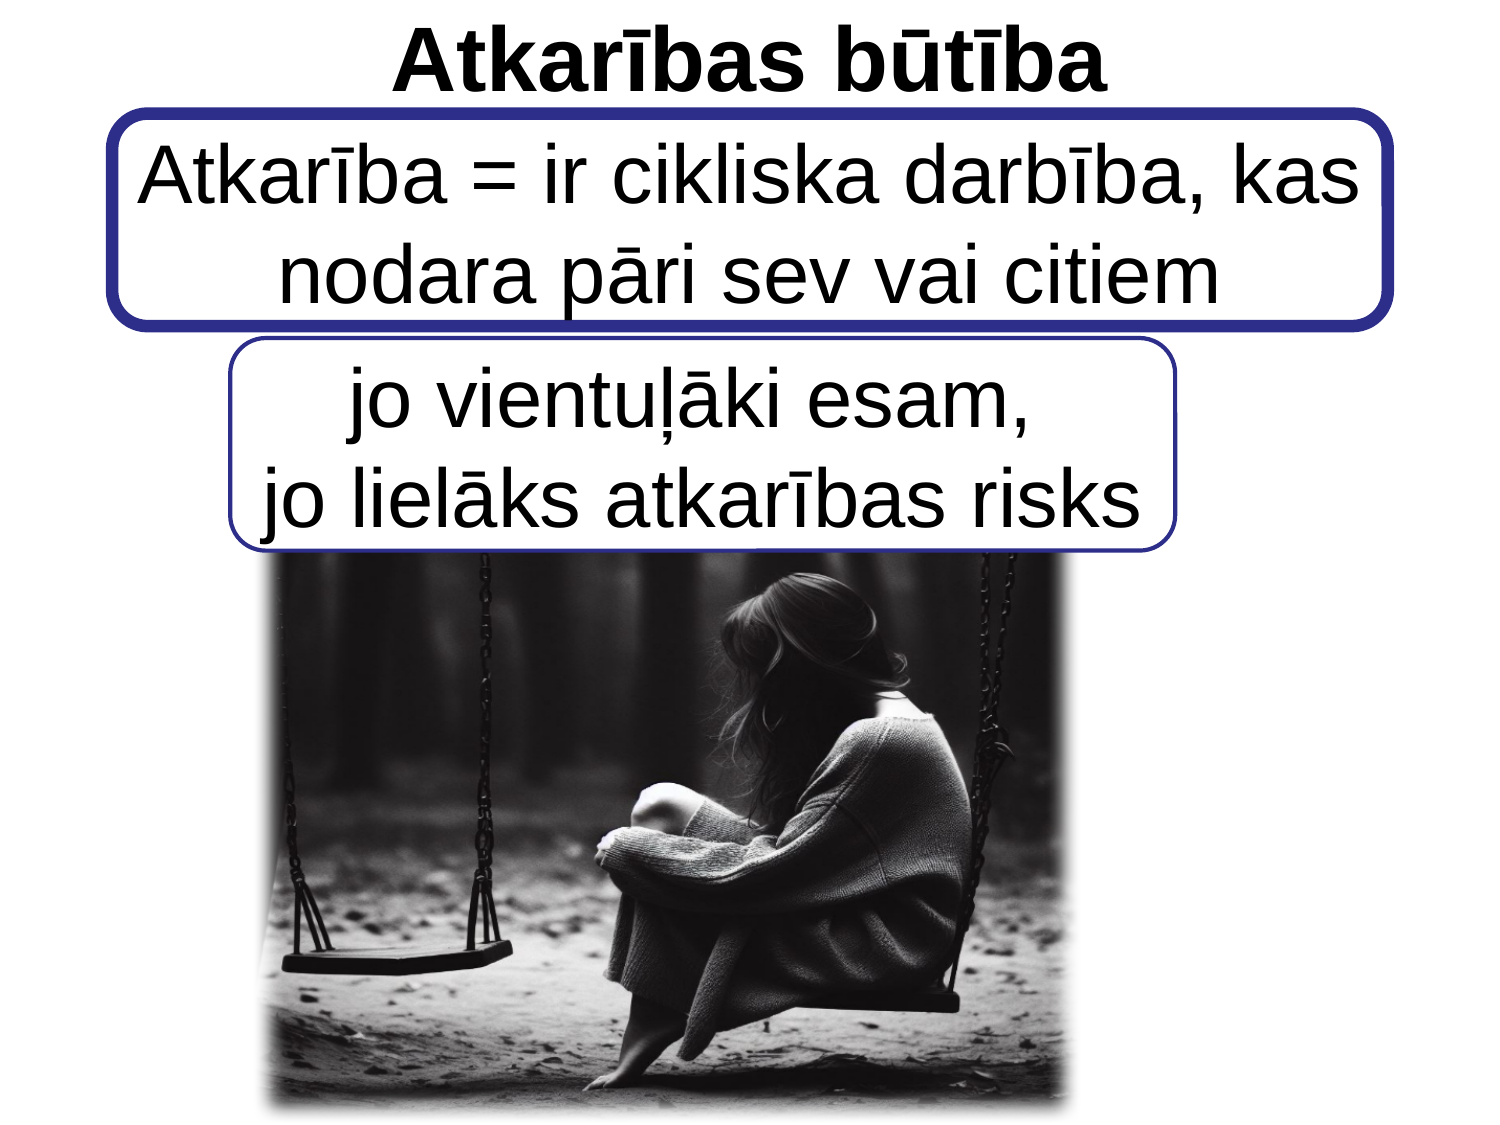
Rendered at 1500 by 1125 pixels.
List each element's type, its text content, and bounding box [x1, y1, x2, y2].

text_box Atkarība = ir cikliska darbība, kas nodara pāri sev vai citiem [109, 111, 1390, 329]
text_box jo vientuļāki esam, jo lielāks atkarības risks [228, 335, 1178, 553]
title Atkarības būtība [456, 0, 1425, 109]
picture [253, 463, 1081, 1125]
text_box [25, 0, 456, 150]
